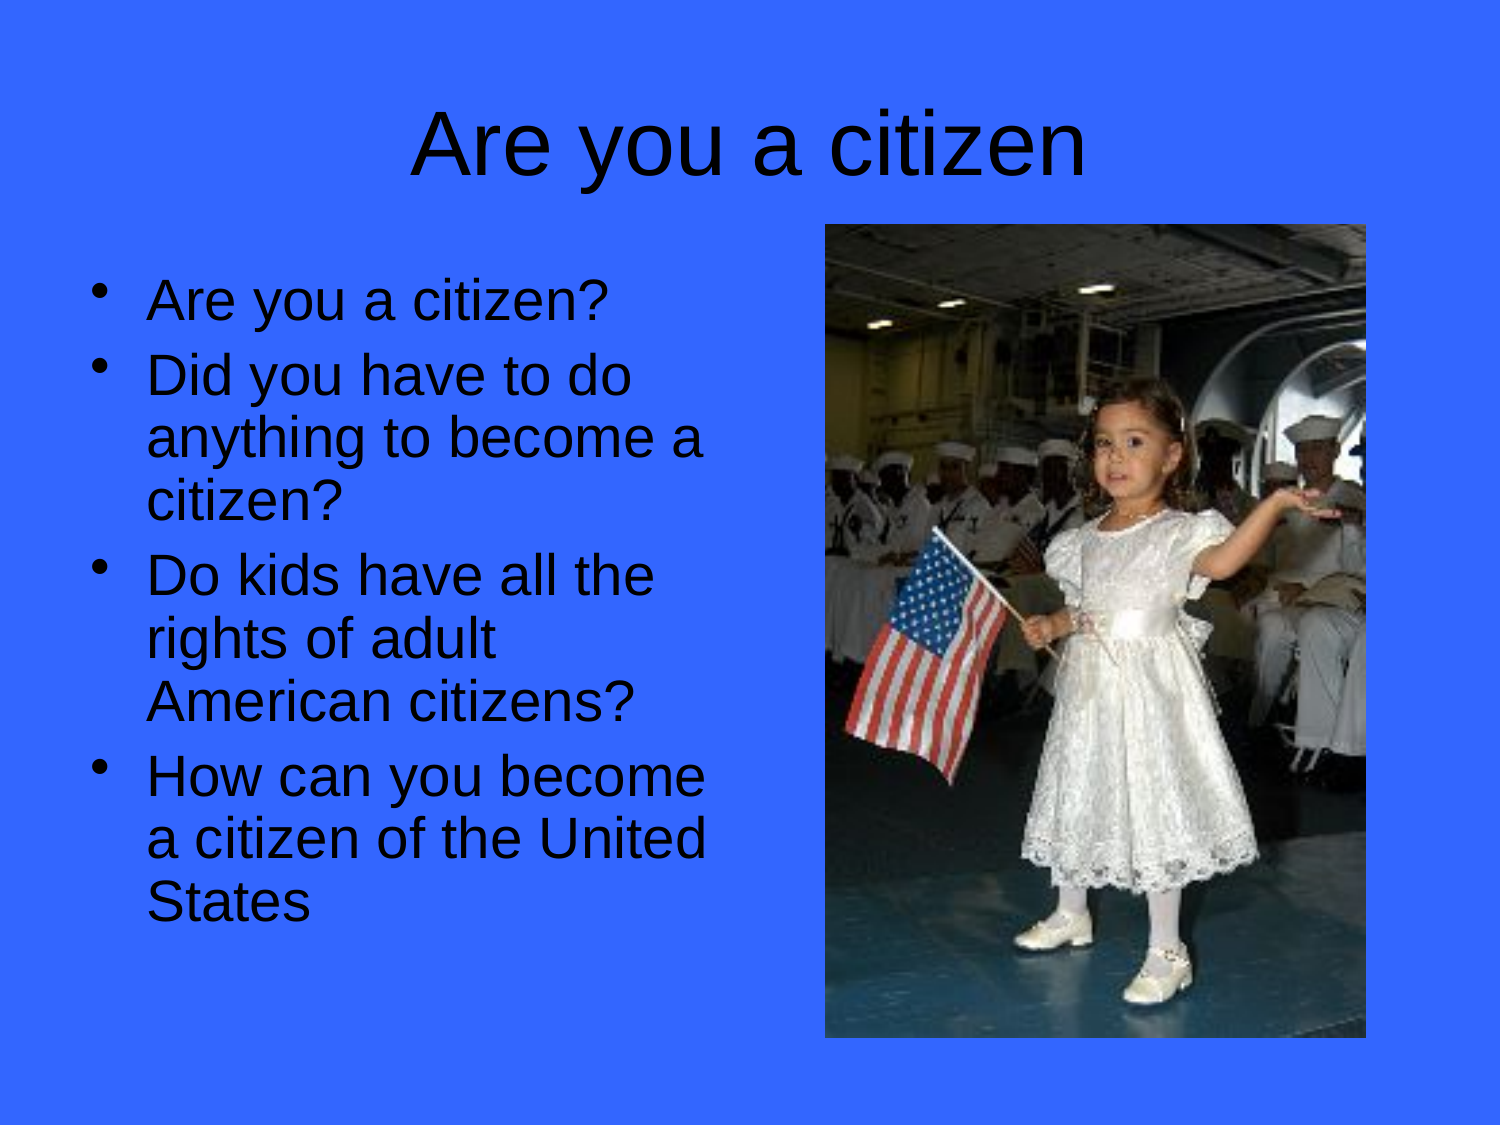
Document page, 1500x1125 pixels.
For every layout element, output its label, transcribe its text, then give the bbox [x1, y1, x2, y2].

title Are you a citizen [75, 45, 1425, 233]
list Are you a citizen? Did you have to do anything to become a citizen? Do kids have all the rights of adult American citizens? How can you become a citizen of the United States [75, 262, 738, 1005]
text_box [824, 224, 1366, 1038]
